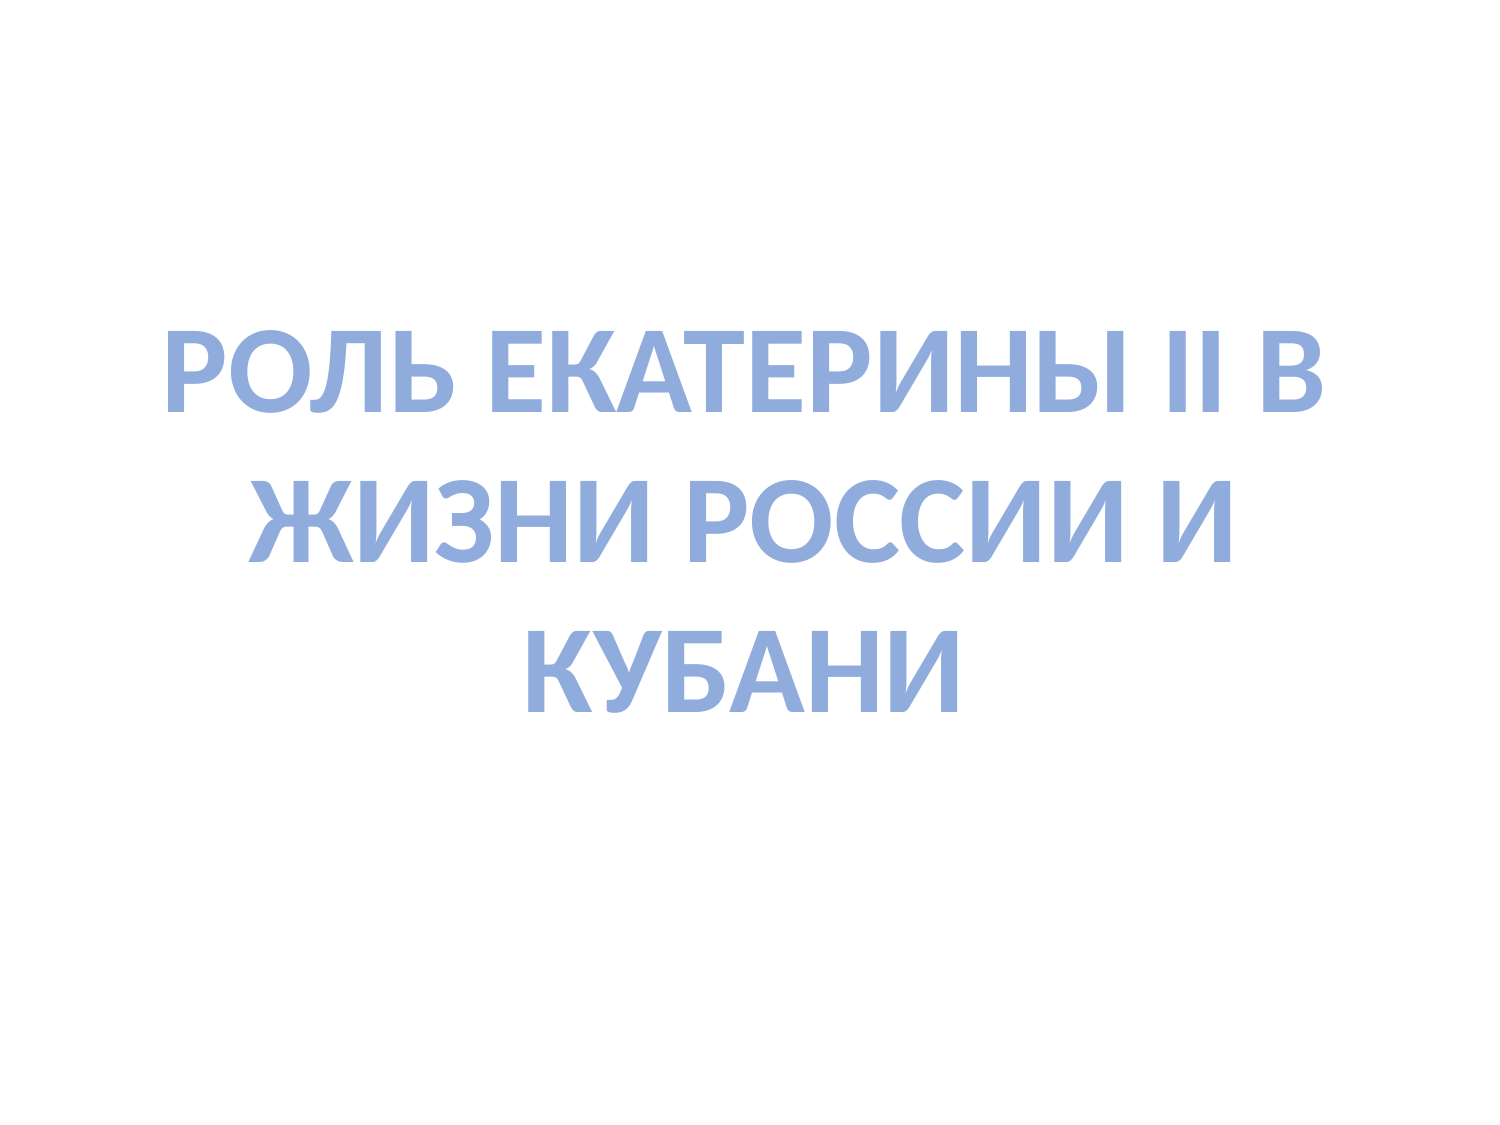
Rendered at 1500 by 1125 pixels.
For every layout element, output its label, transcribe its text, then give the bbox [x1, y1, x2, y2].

title Роль Екатерины II в жизни России и Кубани [69, 162, 1420, 738]
